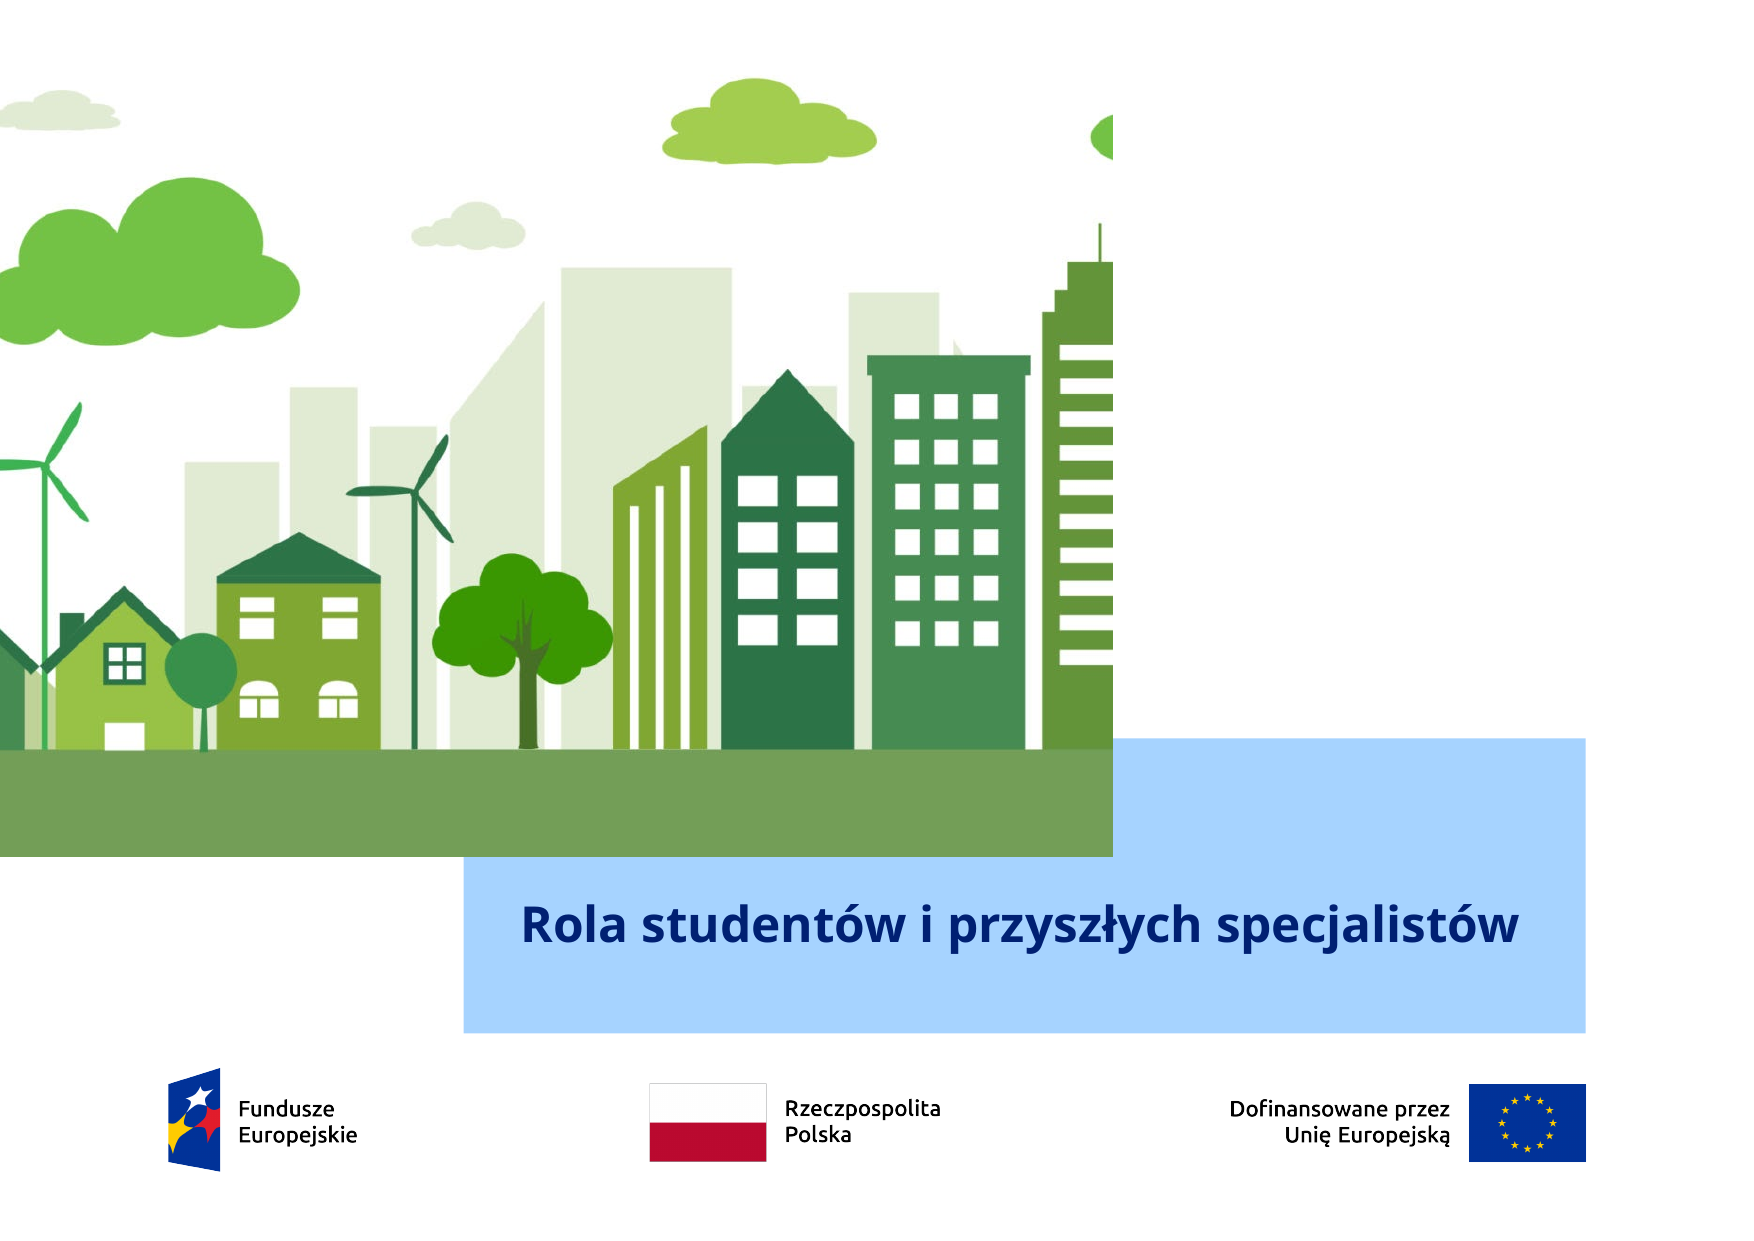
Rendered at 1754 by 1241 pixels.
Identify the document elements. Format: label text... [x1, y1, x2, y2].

picture [0, 0, 1114, 857]
picture [1192, 1045, 1625, 1201]
picture [129, 1045, 396, 1201]
title Rola studentów i przyszłych specjalistów [520, 878, 1527, 1022]
picture [610, 1044, 979, 1201]
